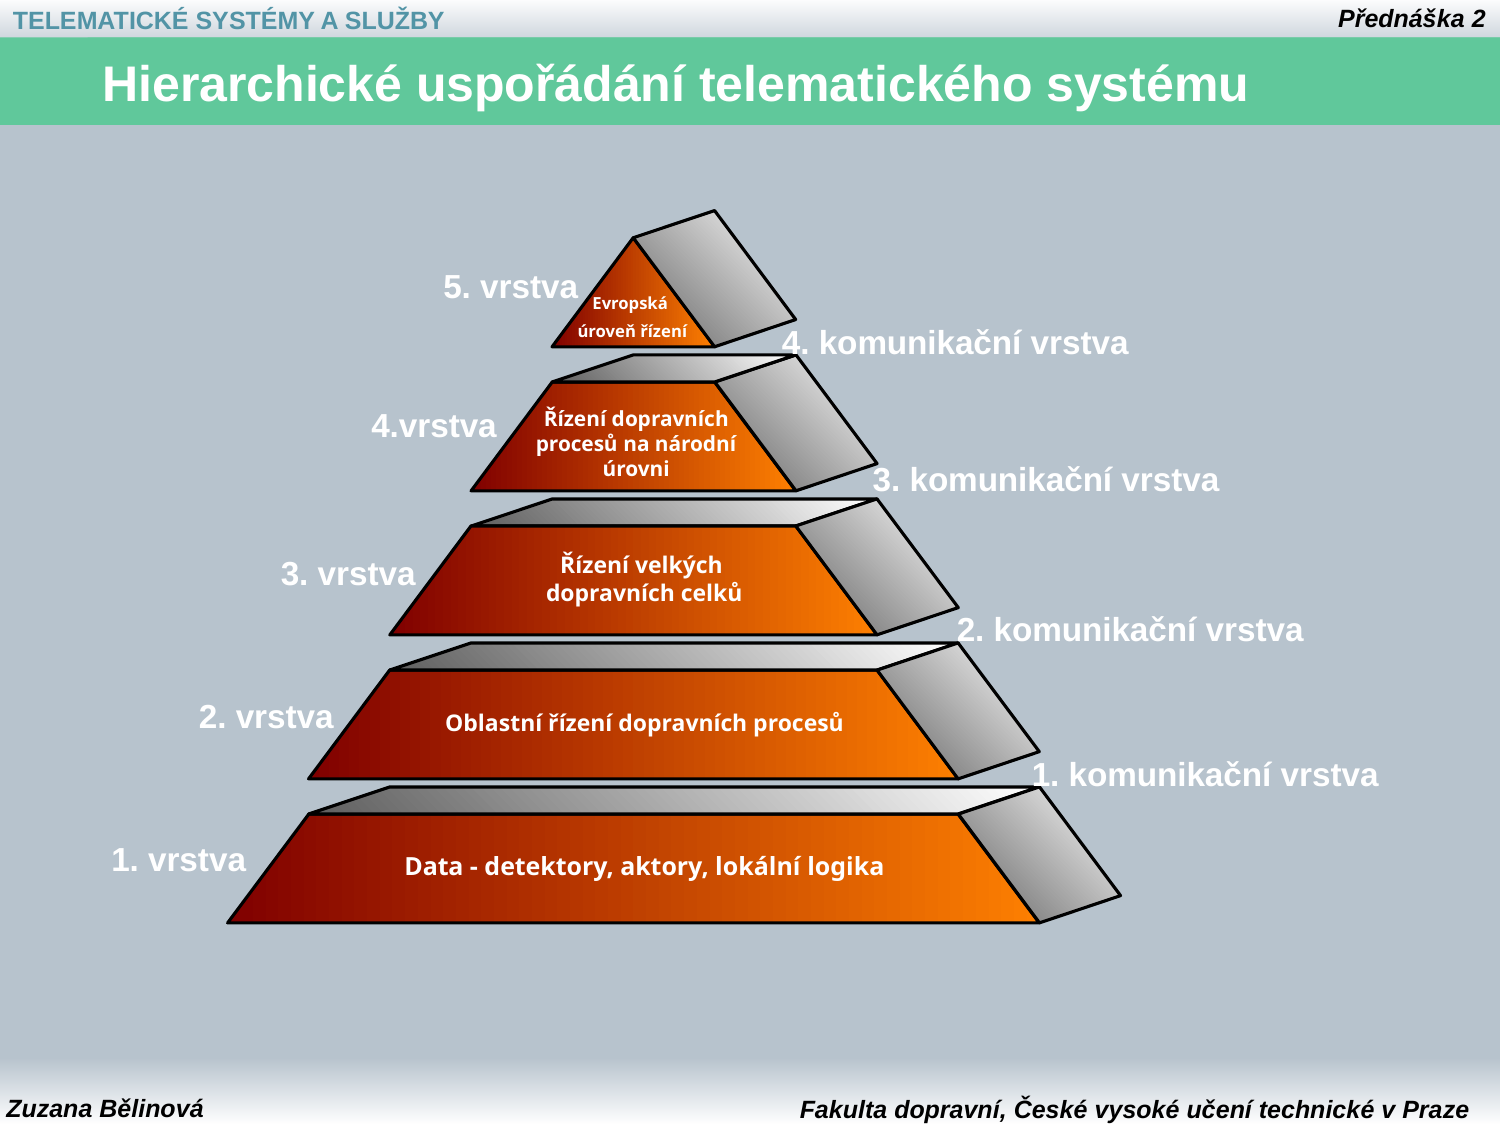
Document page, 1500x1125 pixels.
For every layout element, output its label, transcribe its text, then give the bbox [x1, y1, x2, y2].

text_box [778, 313, 1383, 802]
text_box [100, 786, 1121, 924]
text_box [269, 498, 773, 636]
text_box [187, 642, 773, 780]
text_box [431, 210, 796, 352]
title Hierarchické uspořádání telematického systému [87, 37, 1500, 126]
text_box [359, 354, 773, 492]
